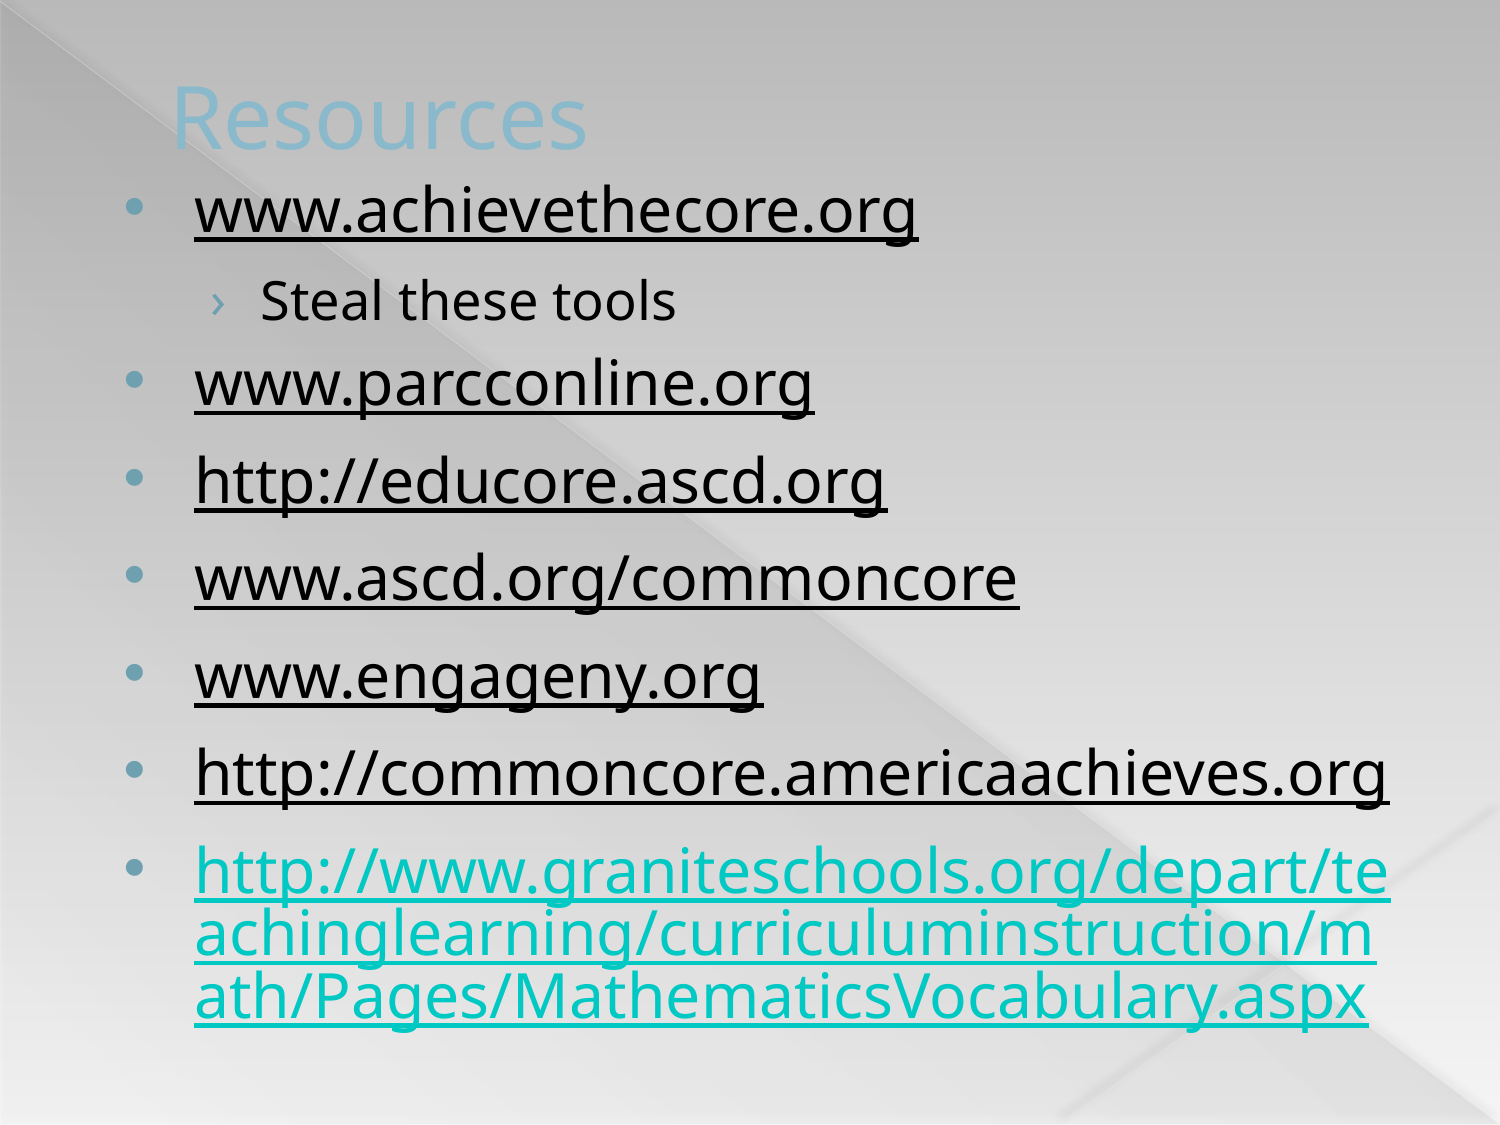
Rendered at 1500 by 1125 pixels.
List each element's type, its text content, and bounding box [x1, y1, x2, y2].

title Resources [75, 0, 1425, 230]
list www.achievethecore.org Steal these tools www.parcconline.org http://educore.ascd.org www.ascd.org/commoncore www.engageny.org http://commoncore.americaachieves.org http://www.graniteschools.org/depart/teachinglearning/curriculuminstruction/math/Pages/MathematicsVocabulary.aspx [99, 162, 1425, 1059]
